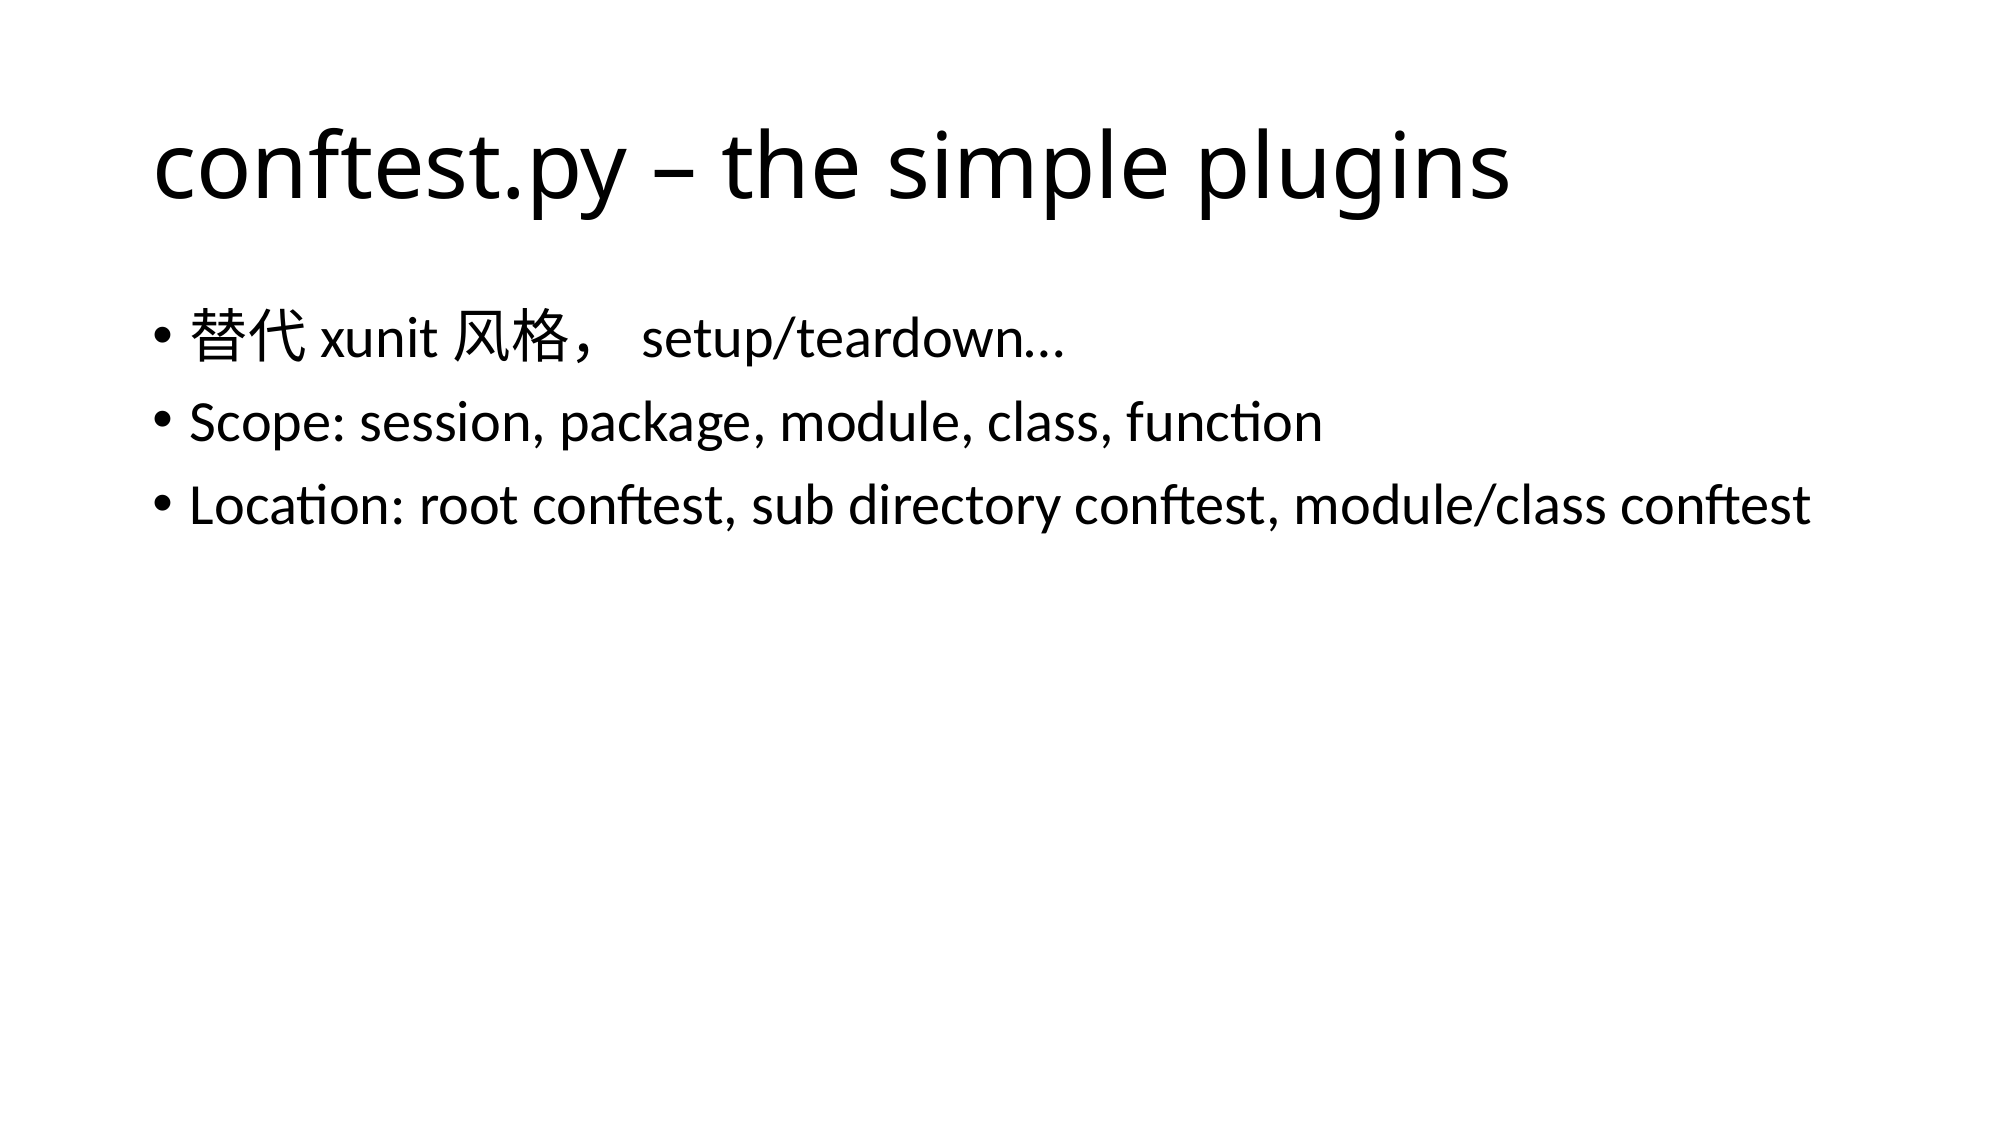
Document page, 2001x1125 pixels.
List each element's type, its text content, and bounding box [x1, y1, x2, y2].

list 替代xunit风格，setup/teardown… Scope: session, package, module, class, function Location: root conftest, sub directory conftest, module/class conftest [137, 299, 1863, 1014]
title conftest.py – the simple plugins [137, 59, 1863, 278]
